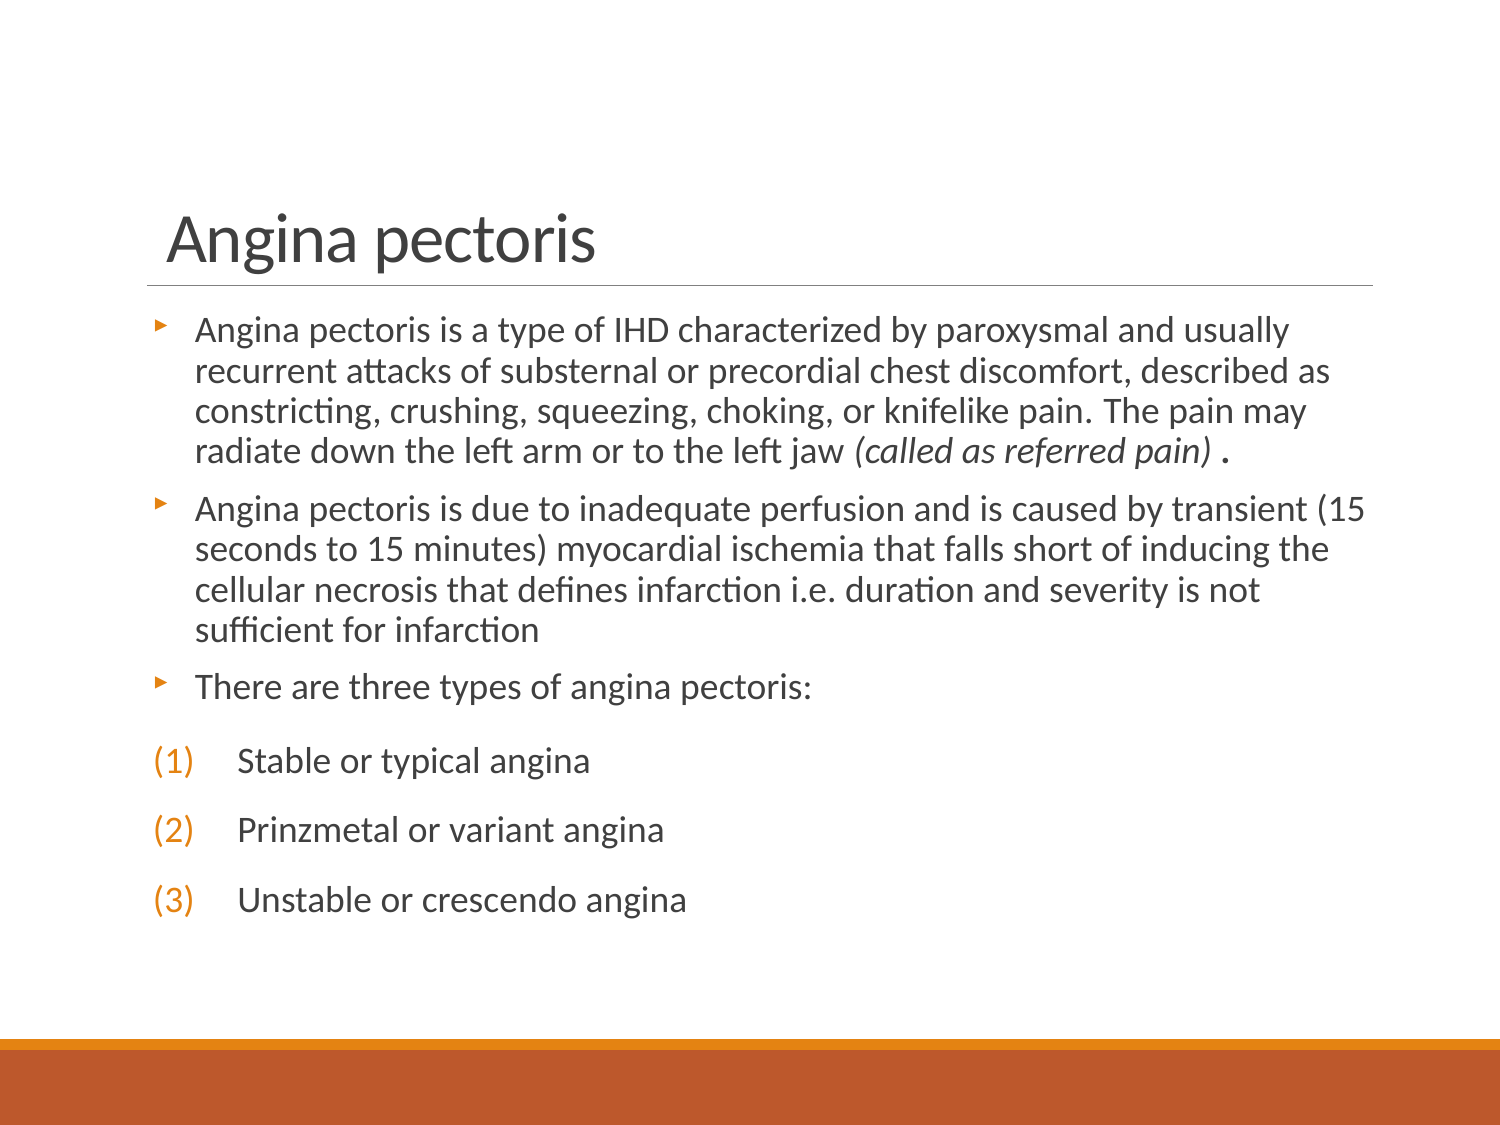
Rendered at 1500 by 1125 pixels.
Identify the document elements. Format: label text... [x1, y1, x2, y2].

list Angina pectoris is a type of IHD characterized by paroxysmal and usually recurrent attacks of substernal or precordial chest discomfort, described as constricting, crushing, squeezing, choking, or knifelike pain. The pain may radiate down the left arm or to the left jaw (called as referred pain) . Angina pectoris is due to inadequate perfusion and is caused by transient (15 seconds to 15 minutes) myocardial ischemia that falls short of inducing the cellular necrosis that defines infarction i.e. duration and severity is not sufficient for infarction There are three types of angina pectoris: Stable or typical angina Prinzmetal or variant angina Unstable or crescendo angina [135, 302, 1373, 963]
title Angina pectoris [135, 47, 1373, 285]
